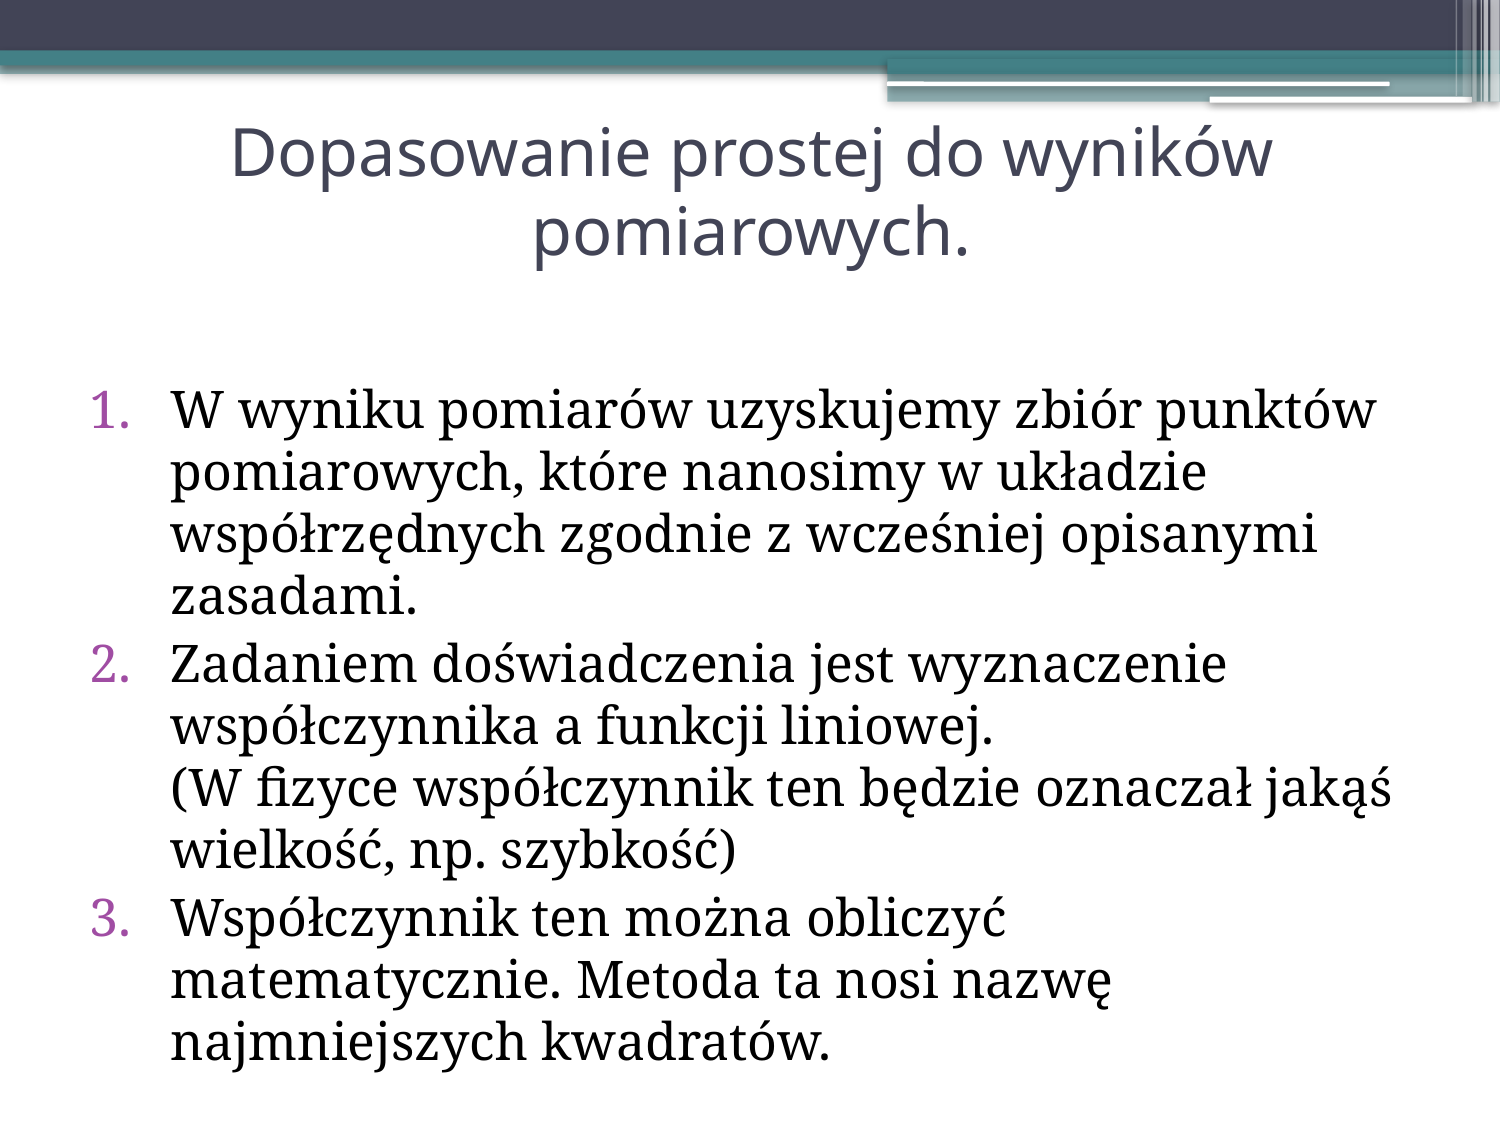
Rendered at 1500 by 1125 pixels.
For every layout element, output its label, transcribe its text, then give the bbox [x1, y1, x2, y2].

title Dopasowanie prostej do wyników pomiarowych. [76, 101, 1427, 277]
list W wyniku pomiarów uzyskujemy zbiór punktów pomiarowych, które nanosimy w układzie współrzędnych zgodnie z wcześniej opisanymi zasadami. Zadaniem doświadczenia jest wyznaczenie współczynnika a funkcji liniowej. (W fizyce współczynnik ten będzie oznaczał jakąś wielkość, np. szybkość) Współczynnik ten można obliczyć matematycznie. Metoda ta nosi nazwę najmniejszych kwadratów. [75, 368, 1425, 1079]
